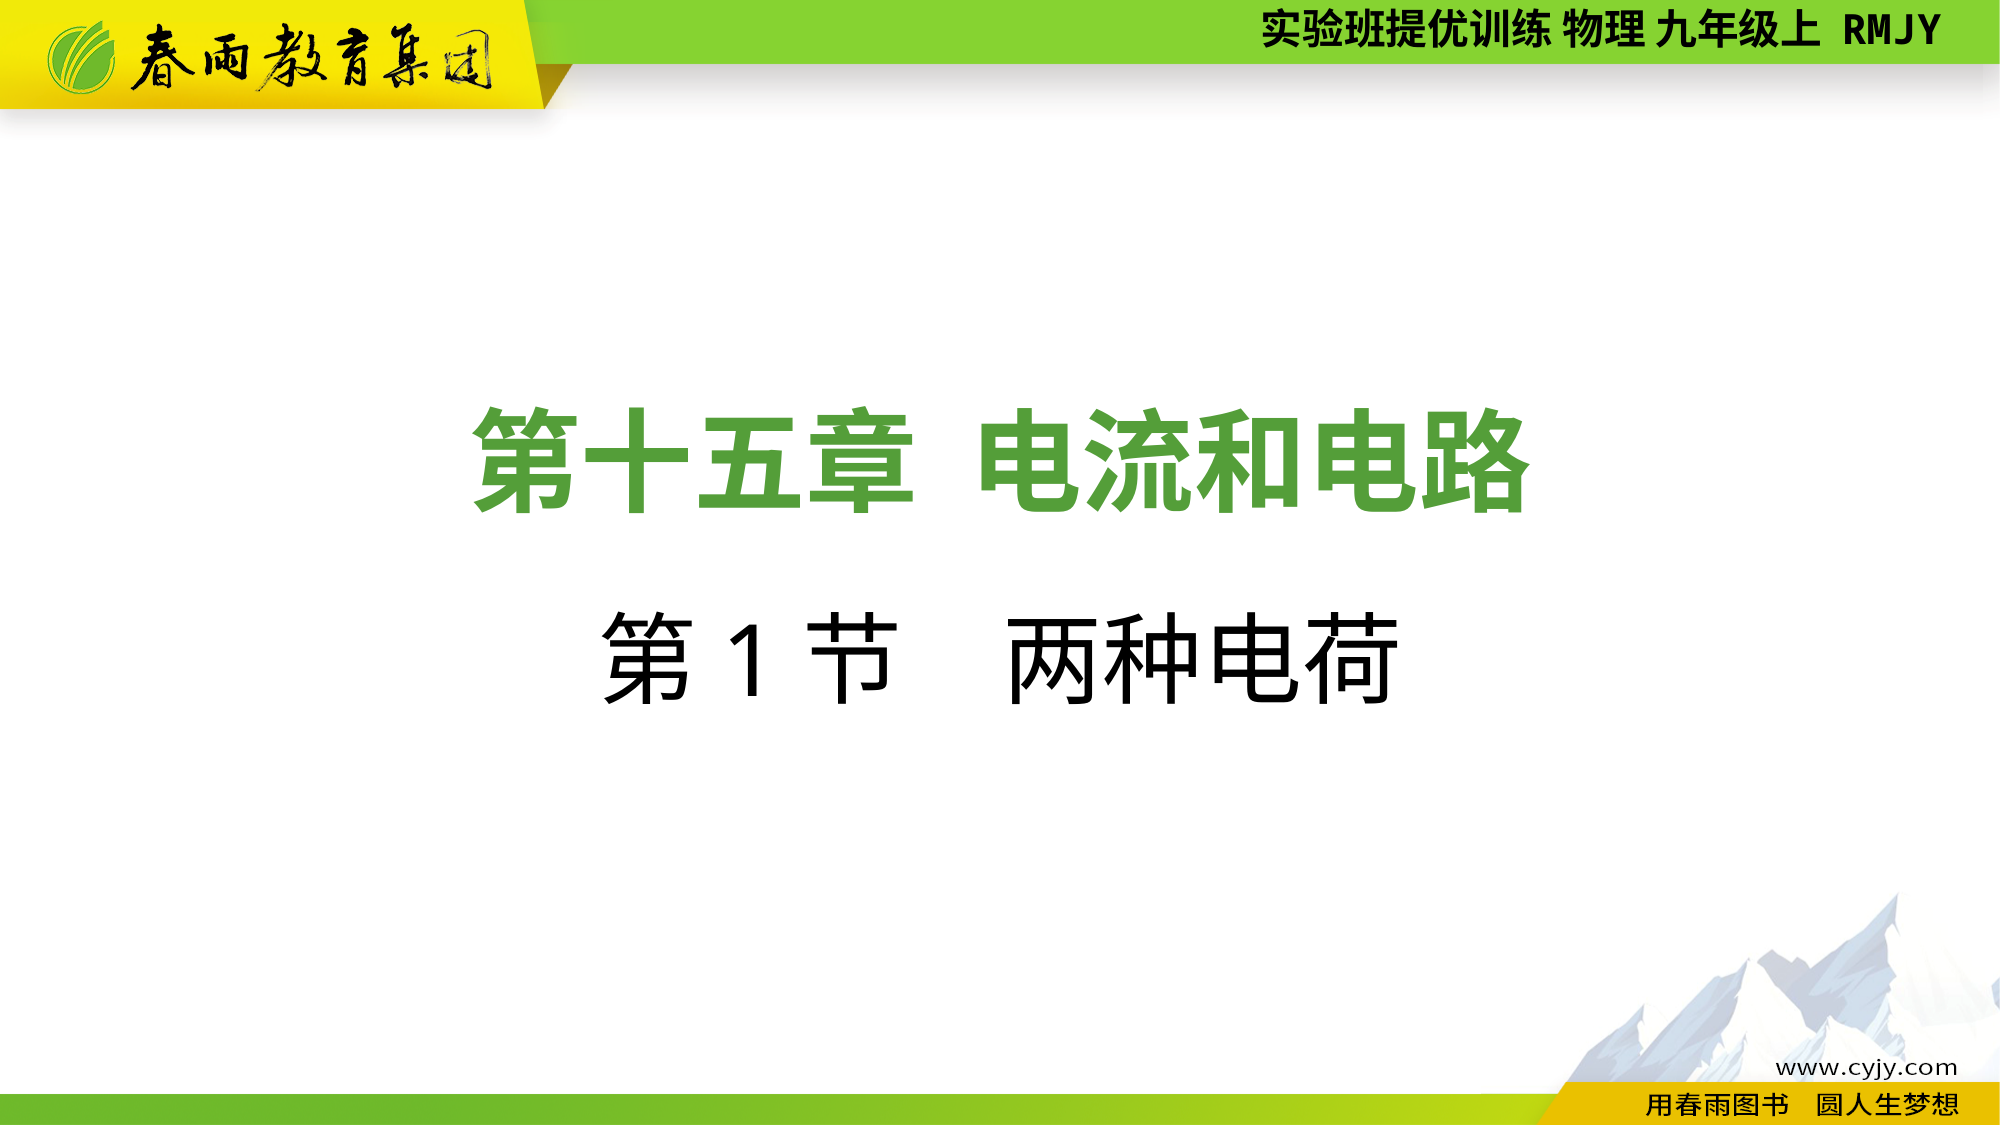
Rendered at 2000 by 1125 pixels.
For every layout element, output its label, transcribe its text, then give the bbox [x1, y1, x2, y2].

text_box 第十五章 电流和电路 [54, 316, 1946, 528]
text_box 第1节 两种电荷 [54, 528, 1946, 724]
picture [0, 0, 2000, 1125]
